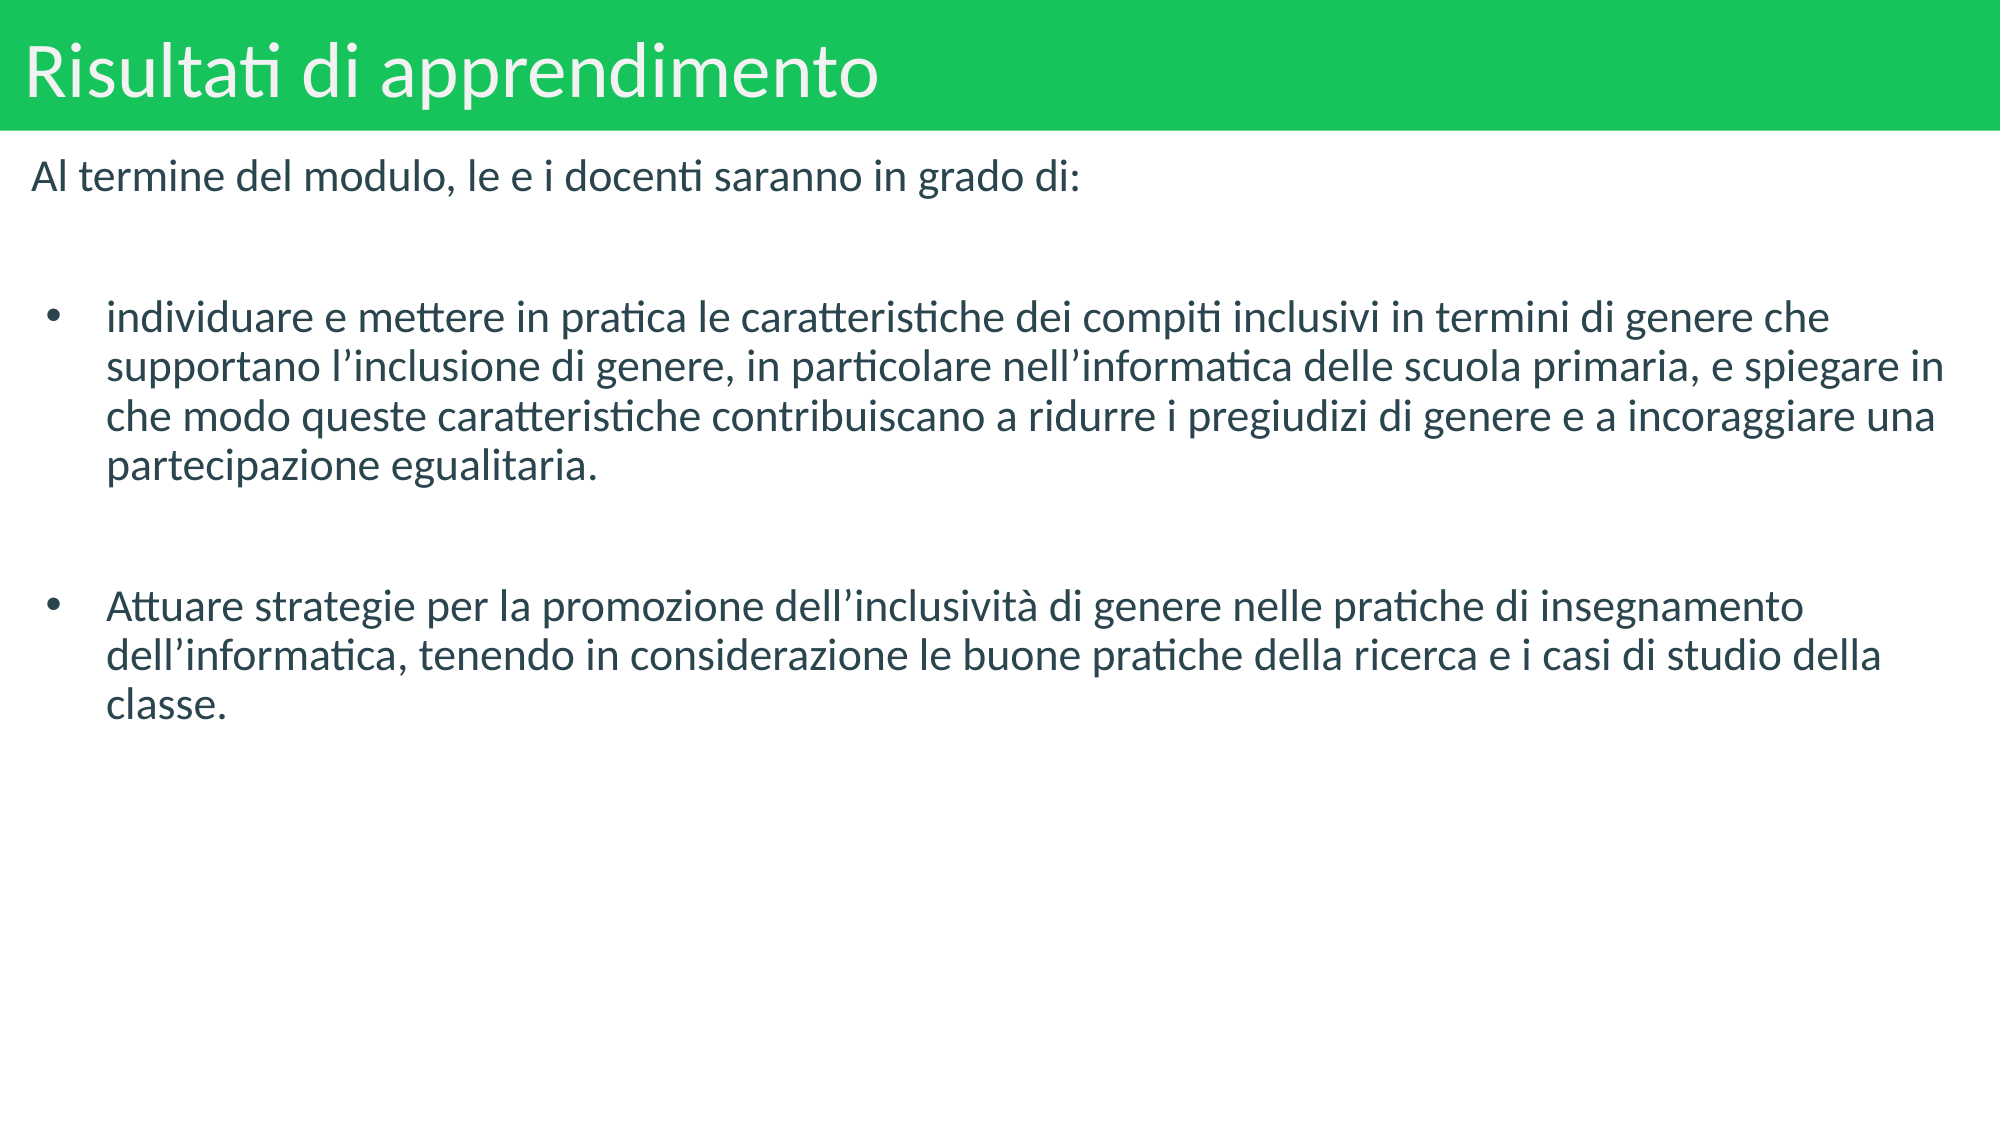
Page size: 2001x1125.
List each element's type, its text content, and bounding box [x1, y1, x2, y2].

list Al termine del modulo, le e i docenti saranno in grado di: individuare e mettere in pratica le caratteristiche dei compiti inclusivi in termini di genere che supportano l’inclusione di genere, in particolare nell’informatica delle scuola primaria, e spiegare in che modo queste caratteristiche contribuiscano a ridurre i pregiudizi di genere e a incoraggiare una partecipazione egualitaria. Attuare strategie per la promozione dell’inclusività di genere nelle pratiche di insegnamento dell’informatica, tenendo in considerazione le buone pratiche della ricerca e i casi di studio della classe. [16, 144, 1976, 1108]
title Risultati di apprendimento [16, 13, 1976, 131]
